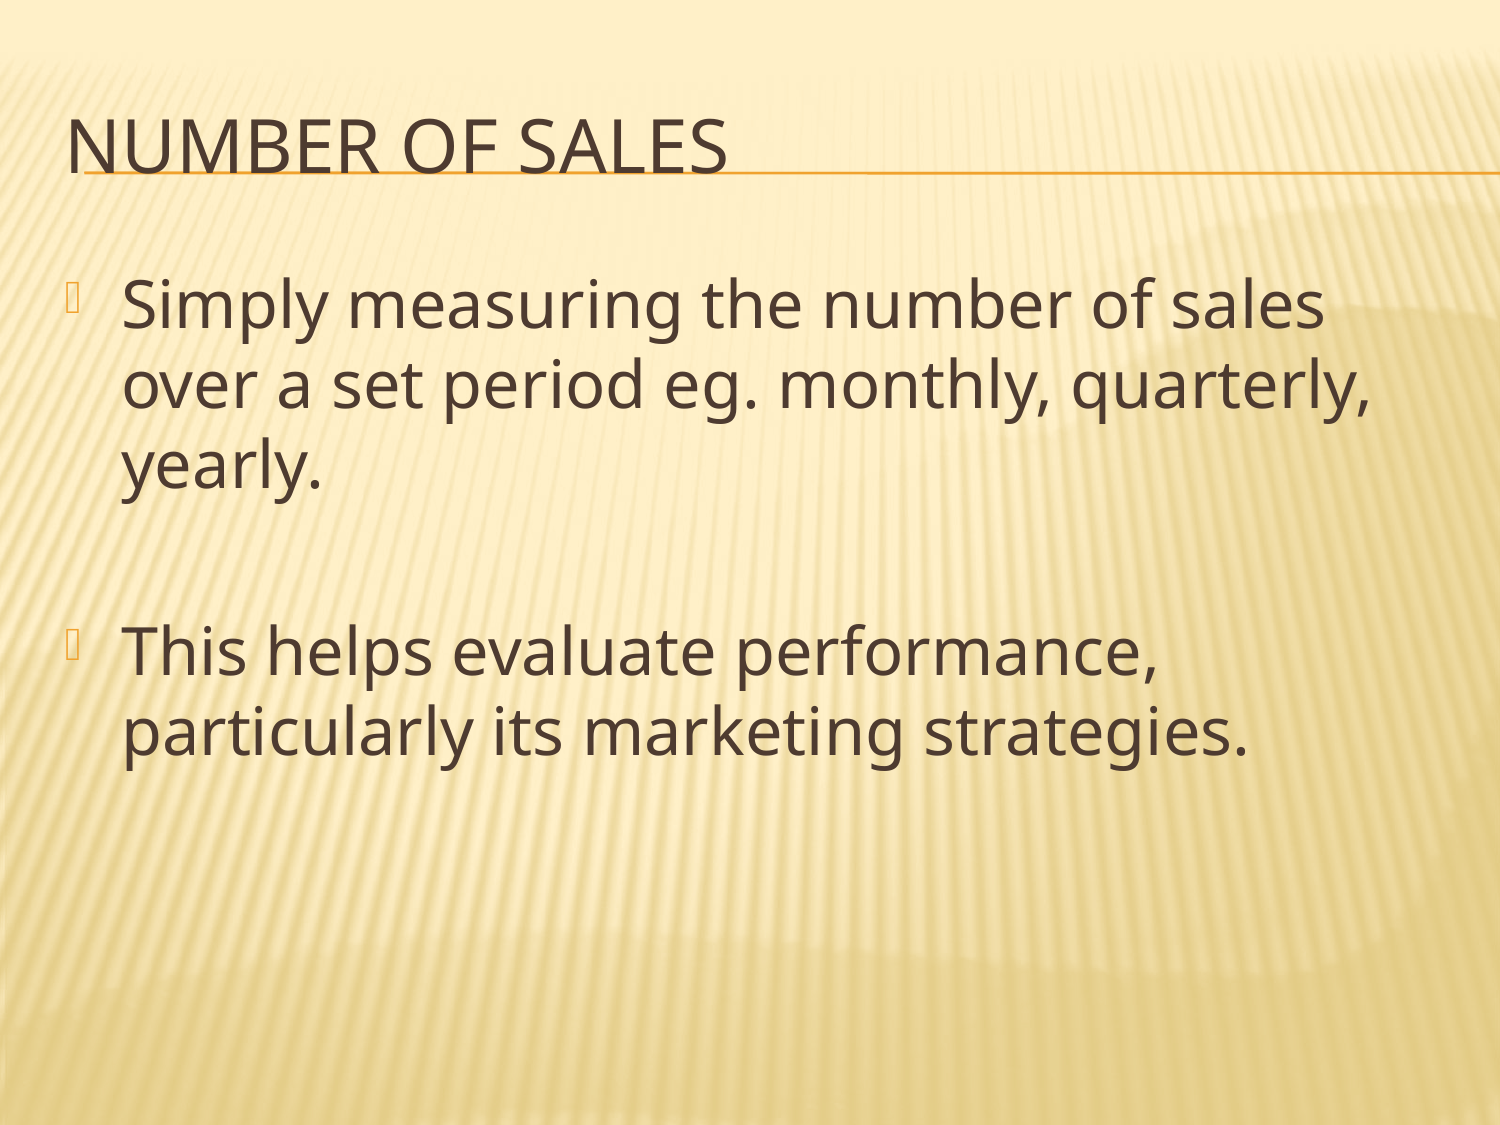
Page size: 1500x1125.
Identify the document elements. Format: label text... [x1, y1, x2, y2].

list Simply measuring the number of sales over a set period eg. monthly, quarterly, yearly. This helps evaluate performance, particularly its marketing strategies. [50, 254, 1475, 998]
title Number of Sales [50, 75, 1475, 213]
